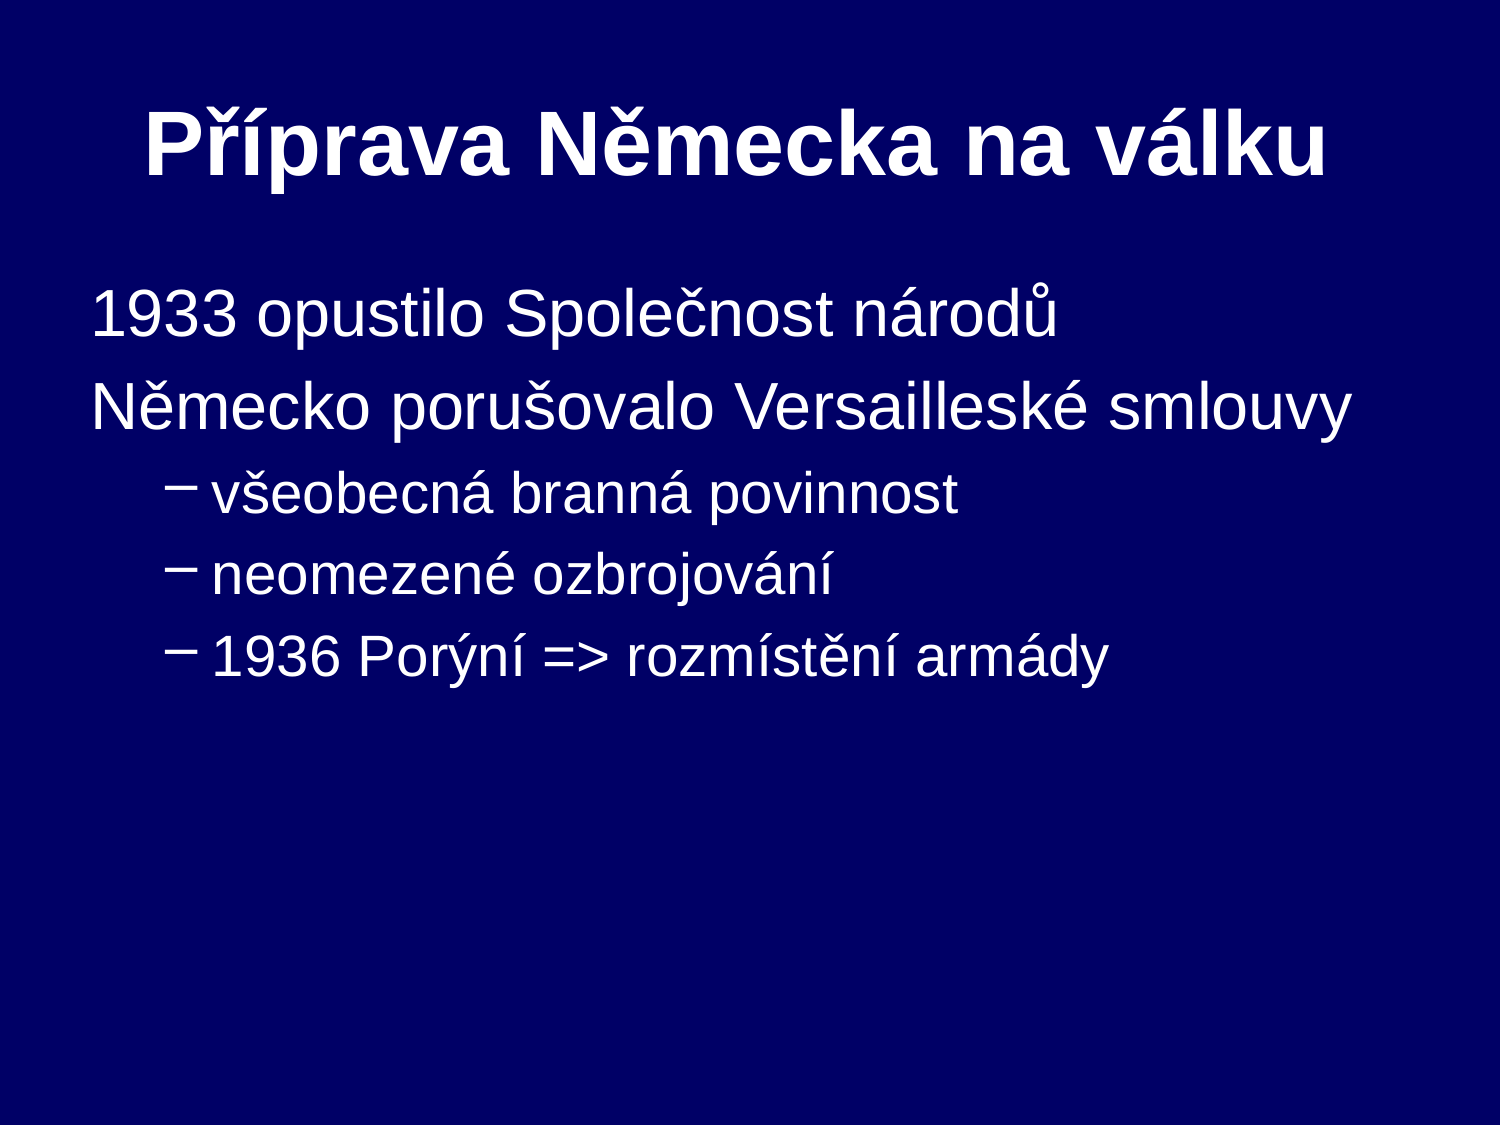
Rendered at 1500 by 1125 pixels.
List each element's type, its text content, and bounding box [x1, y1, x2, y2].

list 1933 opustilo Společnost národů Německo porušovalo Versailleské smlouvy všeobecná branná povinnost neomezené ozbrojování 1936 Porýní => rozmístění armády [75, 262, 1425, 1005]
title Příprava Německa na válku [75, 45, 1425, 233]
